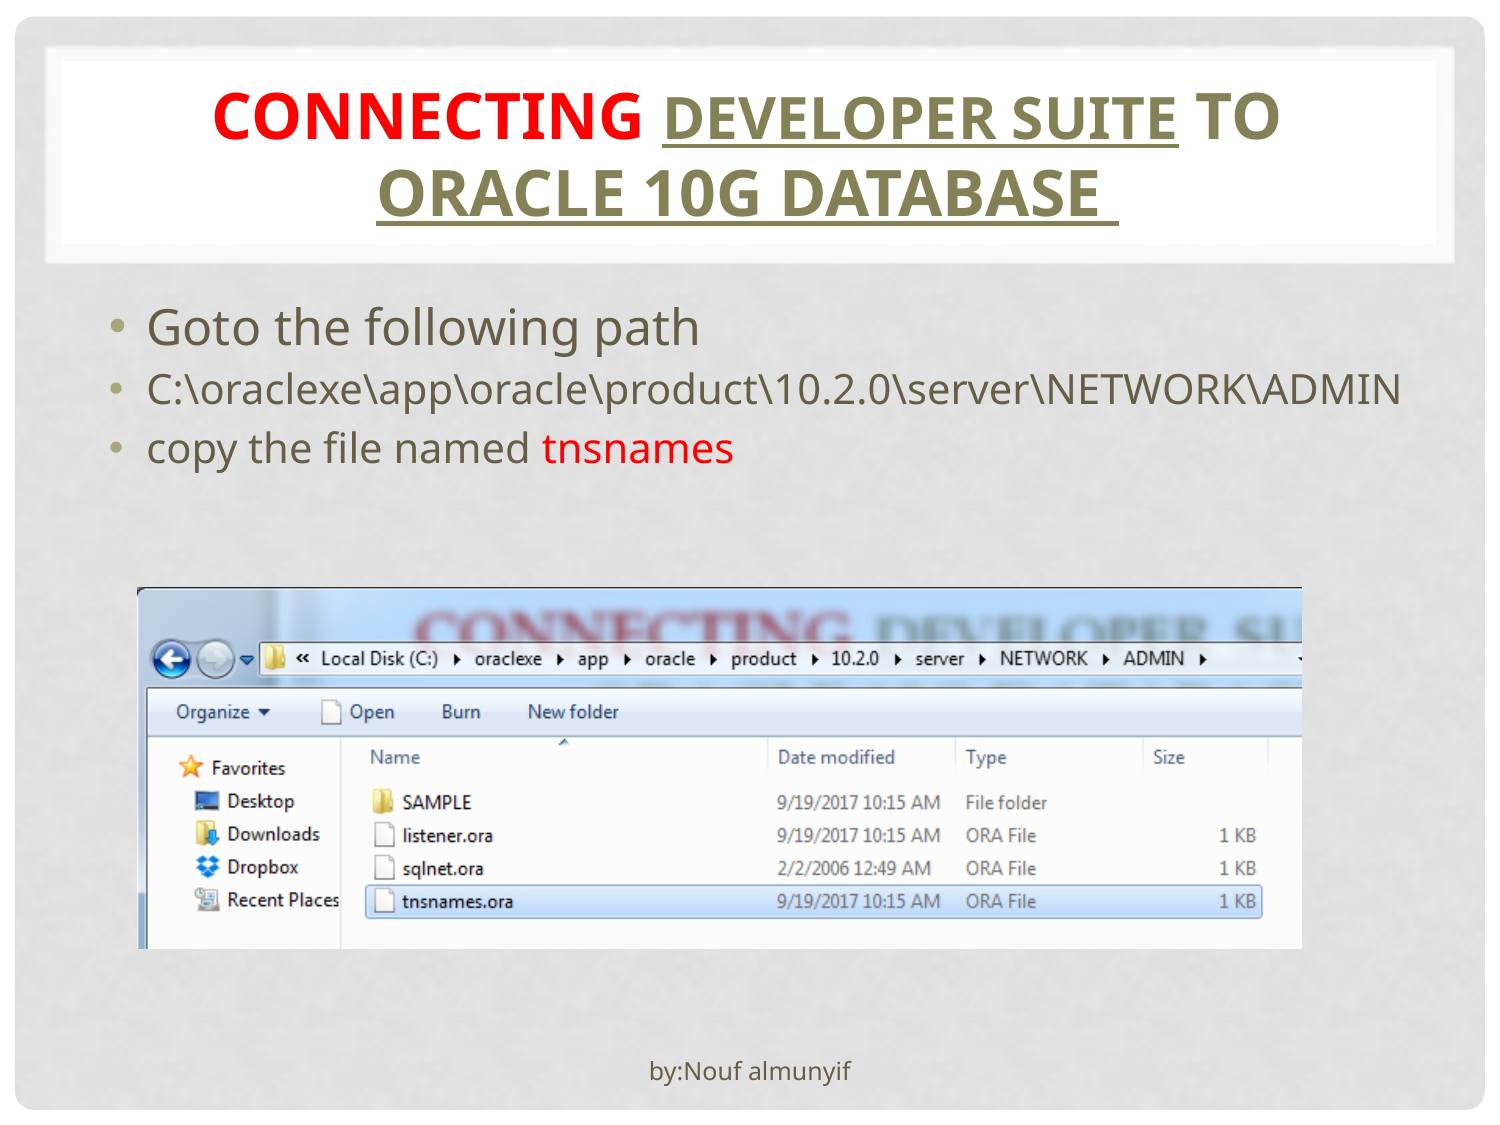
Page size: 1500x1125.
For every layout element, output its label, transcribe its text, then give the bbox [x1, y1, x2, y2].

footer by:Nouf almunyif [512, 1042, 988, 1103]
title Connecting Developer suite to oracle 10g database [69, 66, 1425, 238]
list Goto the following path C:\oraclexe\app\oracle\product\10.2.0\server\NETWORK\ADMIN copy the file named tnsnames [75, 287, 1425, 1005]
picture [137, 587, 1302, 949]
